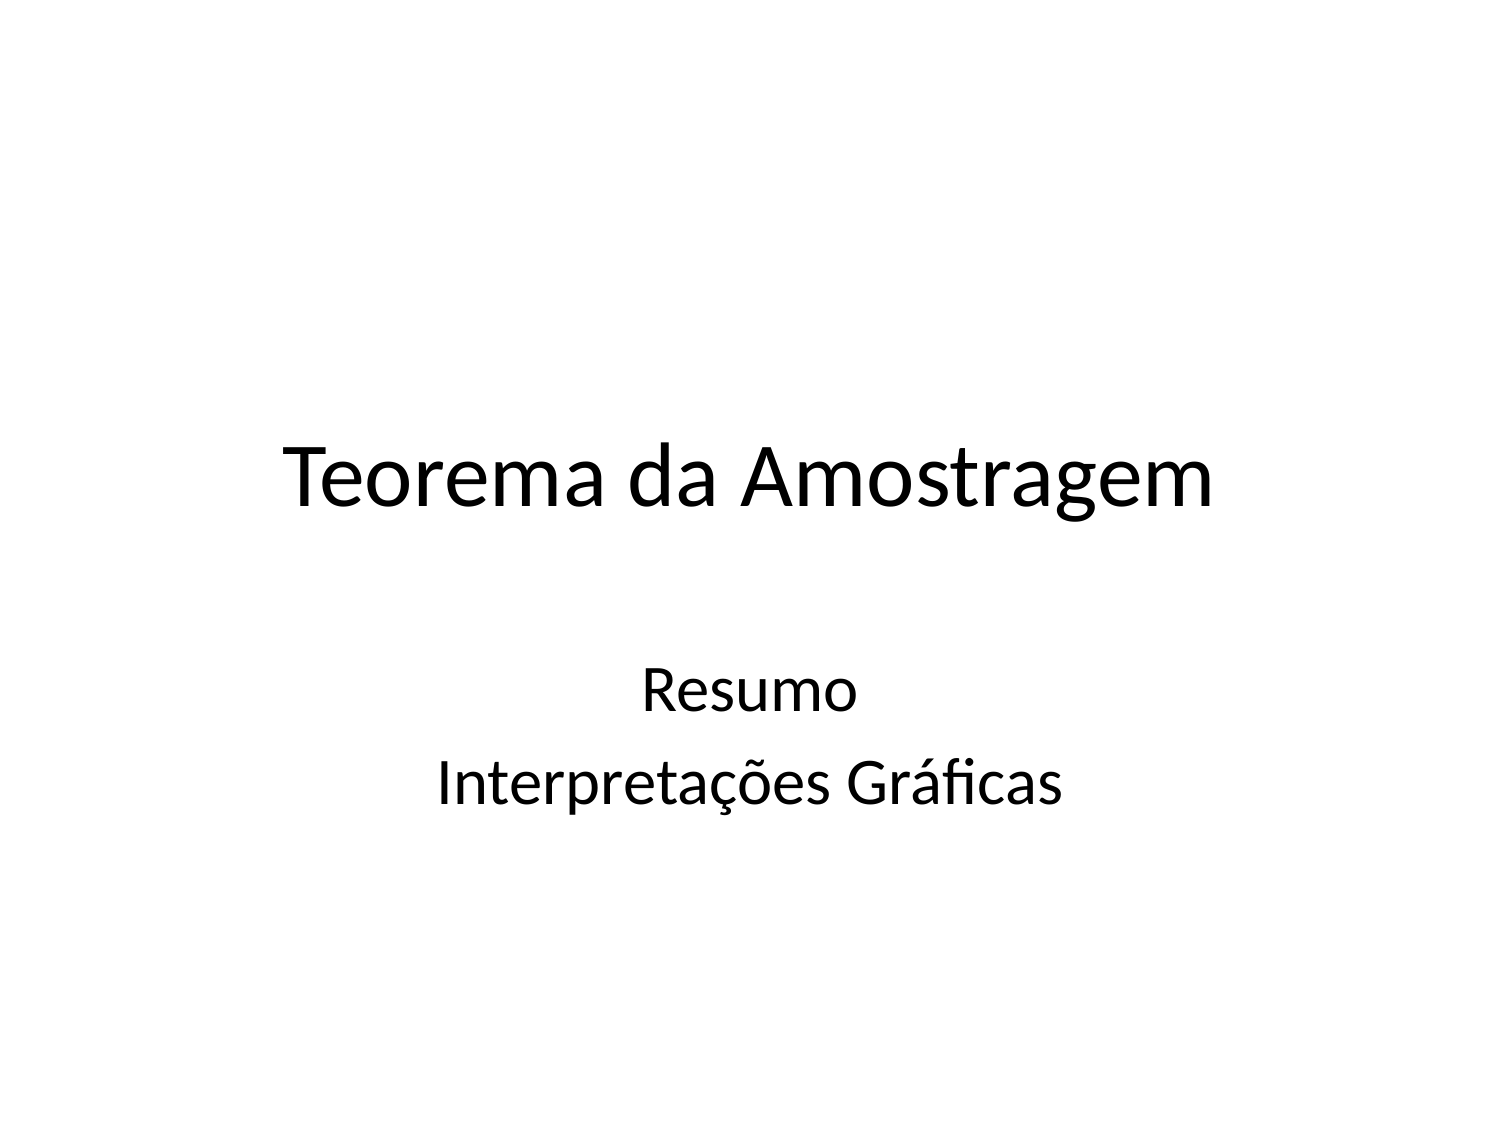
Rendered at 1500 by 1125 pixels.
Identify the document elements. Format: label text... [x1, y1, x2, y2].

title Teorema da Amostragem [112, 349, 1388, 591]
subtitle Resumo Interpretações Gráficas [225, 637, 1275, 925]
